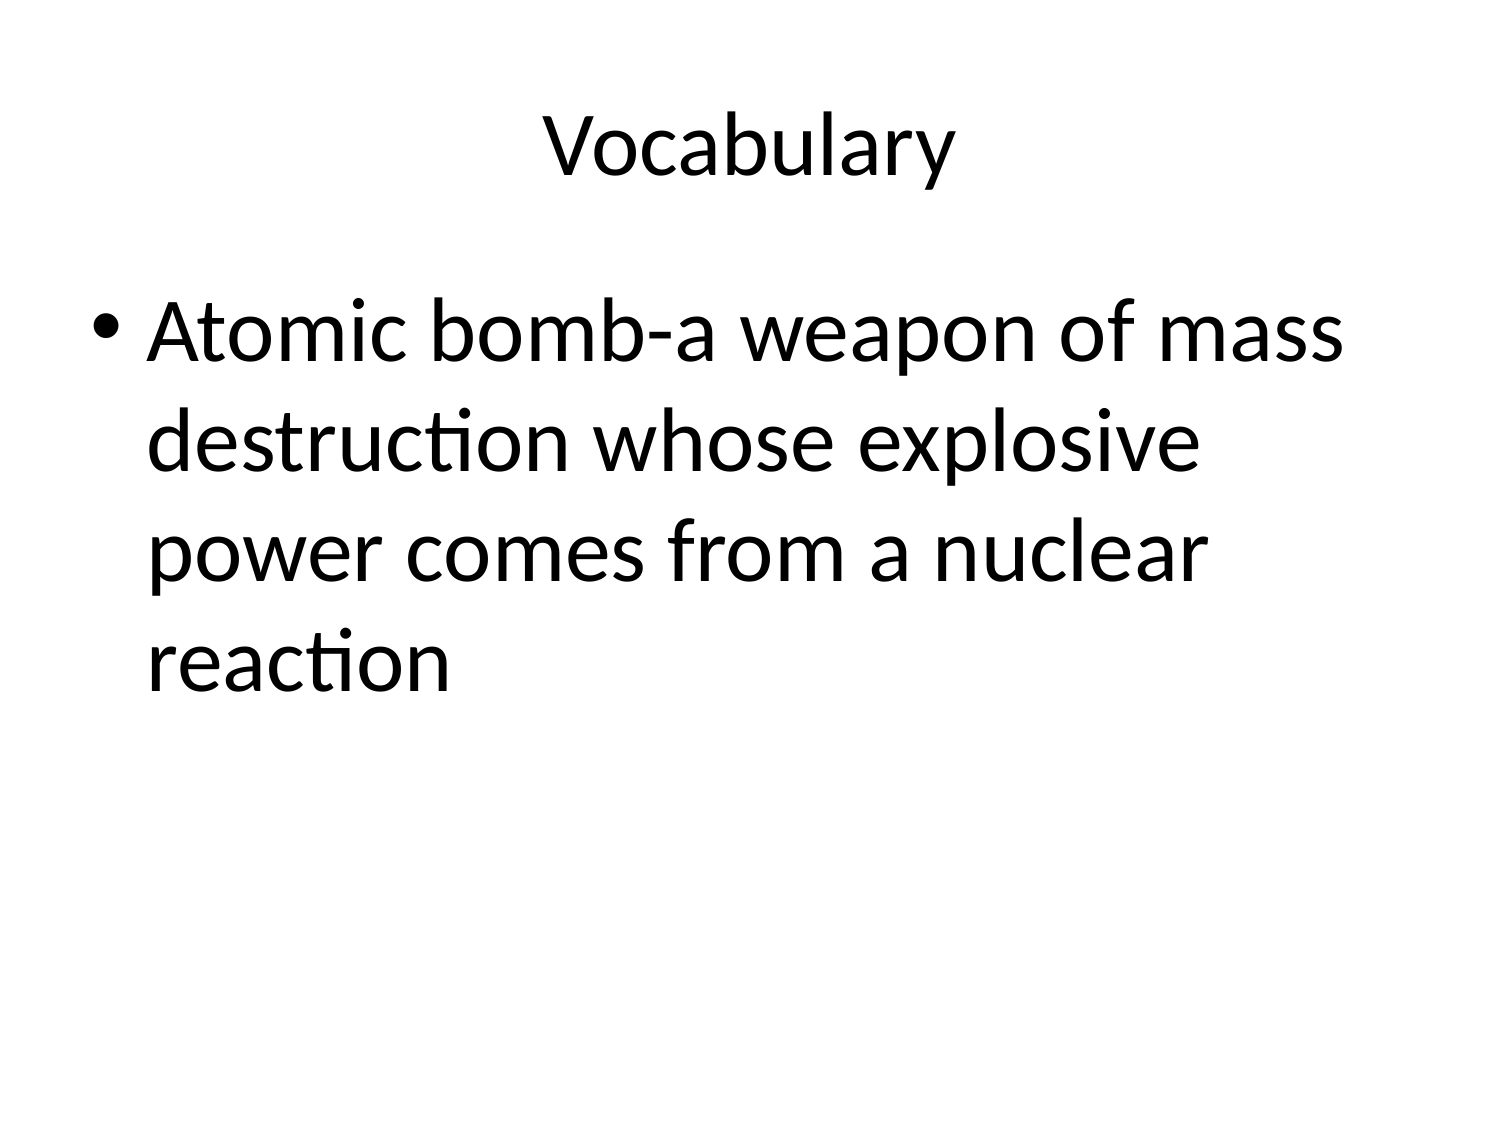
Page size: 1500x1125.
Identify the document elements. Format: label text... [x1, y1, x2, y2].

list Atomic bomb-a weapon of mass destruction whose explosive power comes from a nuclear reaction [75, 262, 1425, 1005]
title Vocabulary [75, 45, 1425, 233]
